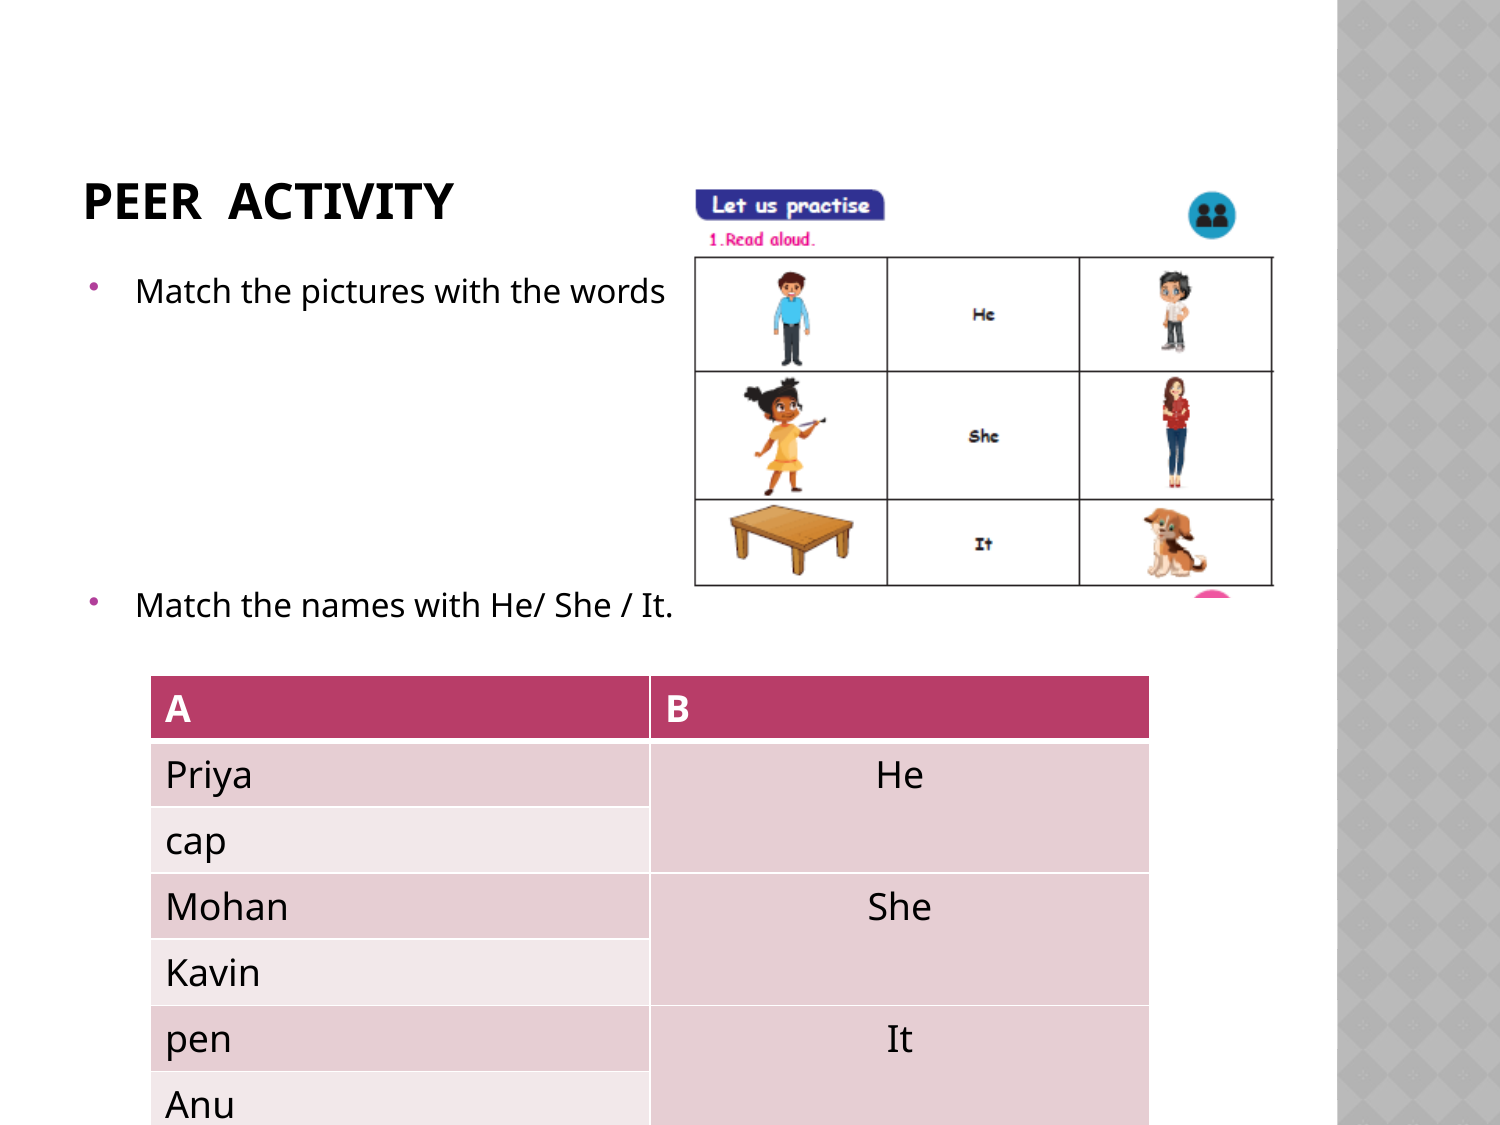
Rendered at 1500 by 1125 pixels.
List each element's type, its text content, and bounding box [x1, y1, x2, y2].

list Match the pictures with the words Match the names with He/ She / It. [75, 262, 1263, 1068]
table_cell Anu [151, 1072, 649, 1125]
table_cell cap [151, 808, 649, 872]
table_cell Kavin [151, 940, 649, 1005]
title PEER ACTIVITY [75, 37, 1043, 230]
table_cell Mohan [151, 874, 649, 938]
picture [674, 149, 1285, 599]
table_header A [151, 676, 649, 738]
table_cell He [651, 744, 1149, 872]
table_header B [651, 676, 1149, 738]
table_cell She [651, 874, 1149, 1005]
table_cell pen [151, 1006, 649, 1071]
table_cell It [651, 1006, 1149, 1125]
table_cell Priya [151, 744, 649, 806]
